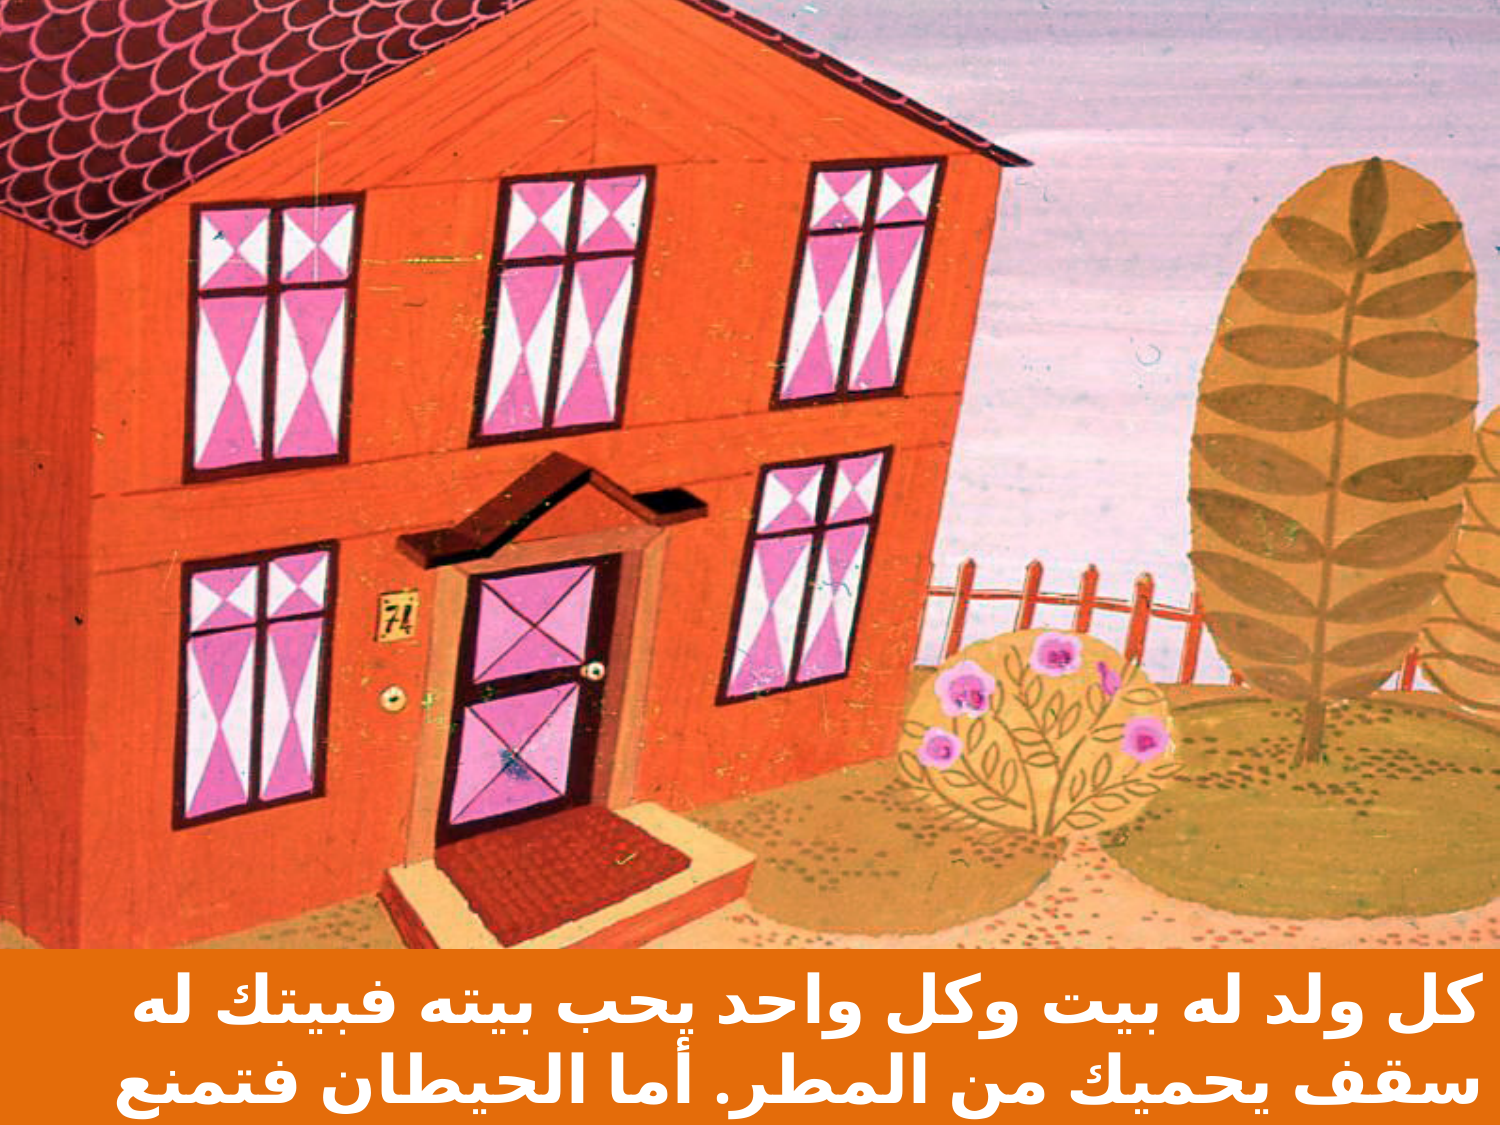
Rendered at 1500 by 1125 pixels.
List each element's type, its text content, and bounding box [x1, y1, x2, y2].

picture [0, 0, 1500, 950]
text_box كل ولد له بيت وكل واحد يحب بيته فبيتك له سقف يحميك من المطر. أما الحيطان فتمنع الرياح والبرد والشمس القوية. [0, 956, 1500, 1125]
